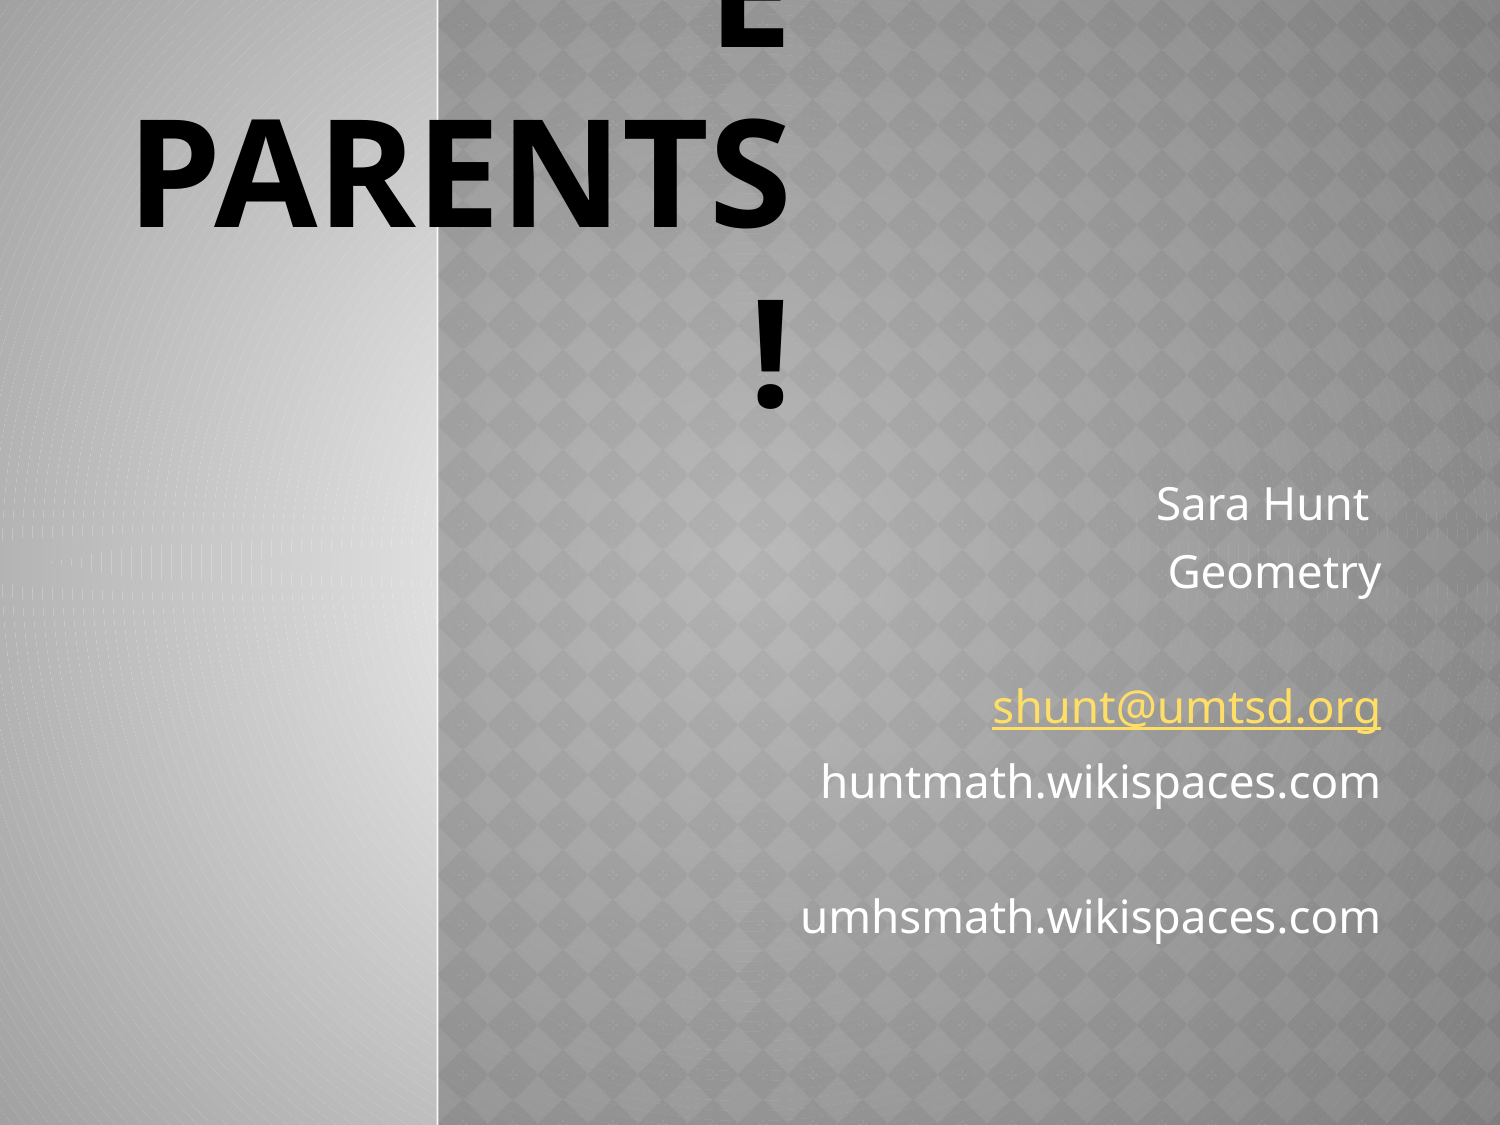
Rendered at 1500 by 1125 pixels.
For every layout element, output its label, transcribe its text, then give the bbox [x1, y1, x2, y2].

subtitle Sara Hunt Geometry shunt@umtsd.org huntmath.wikispaces.com umhsmath.wikispaces.com [324, 474, 1389, 1013]
title Welcome Parents ! [24, 37, 800, 438]
